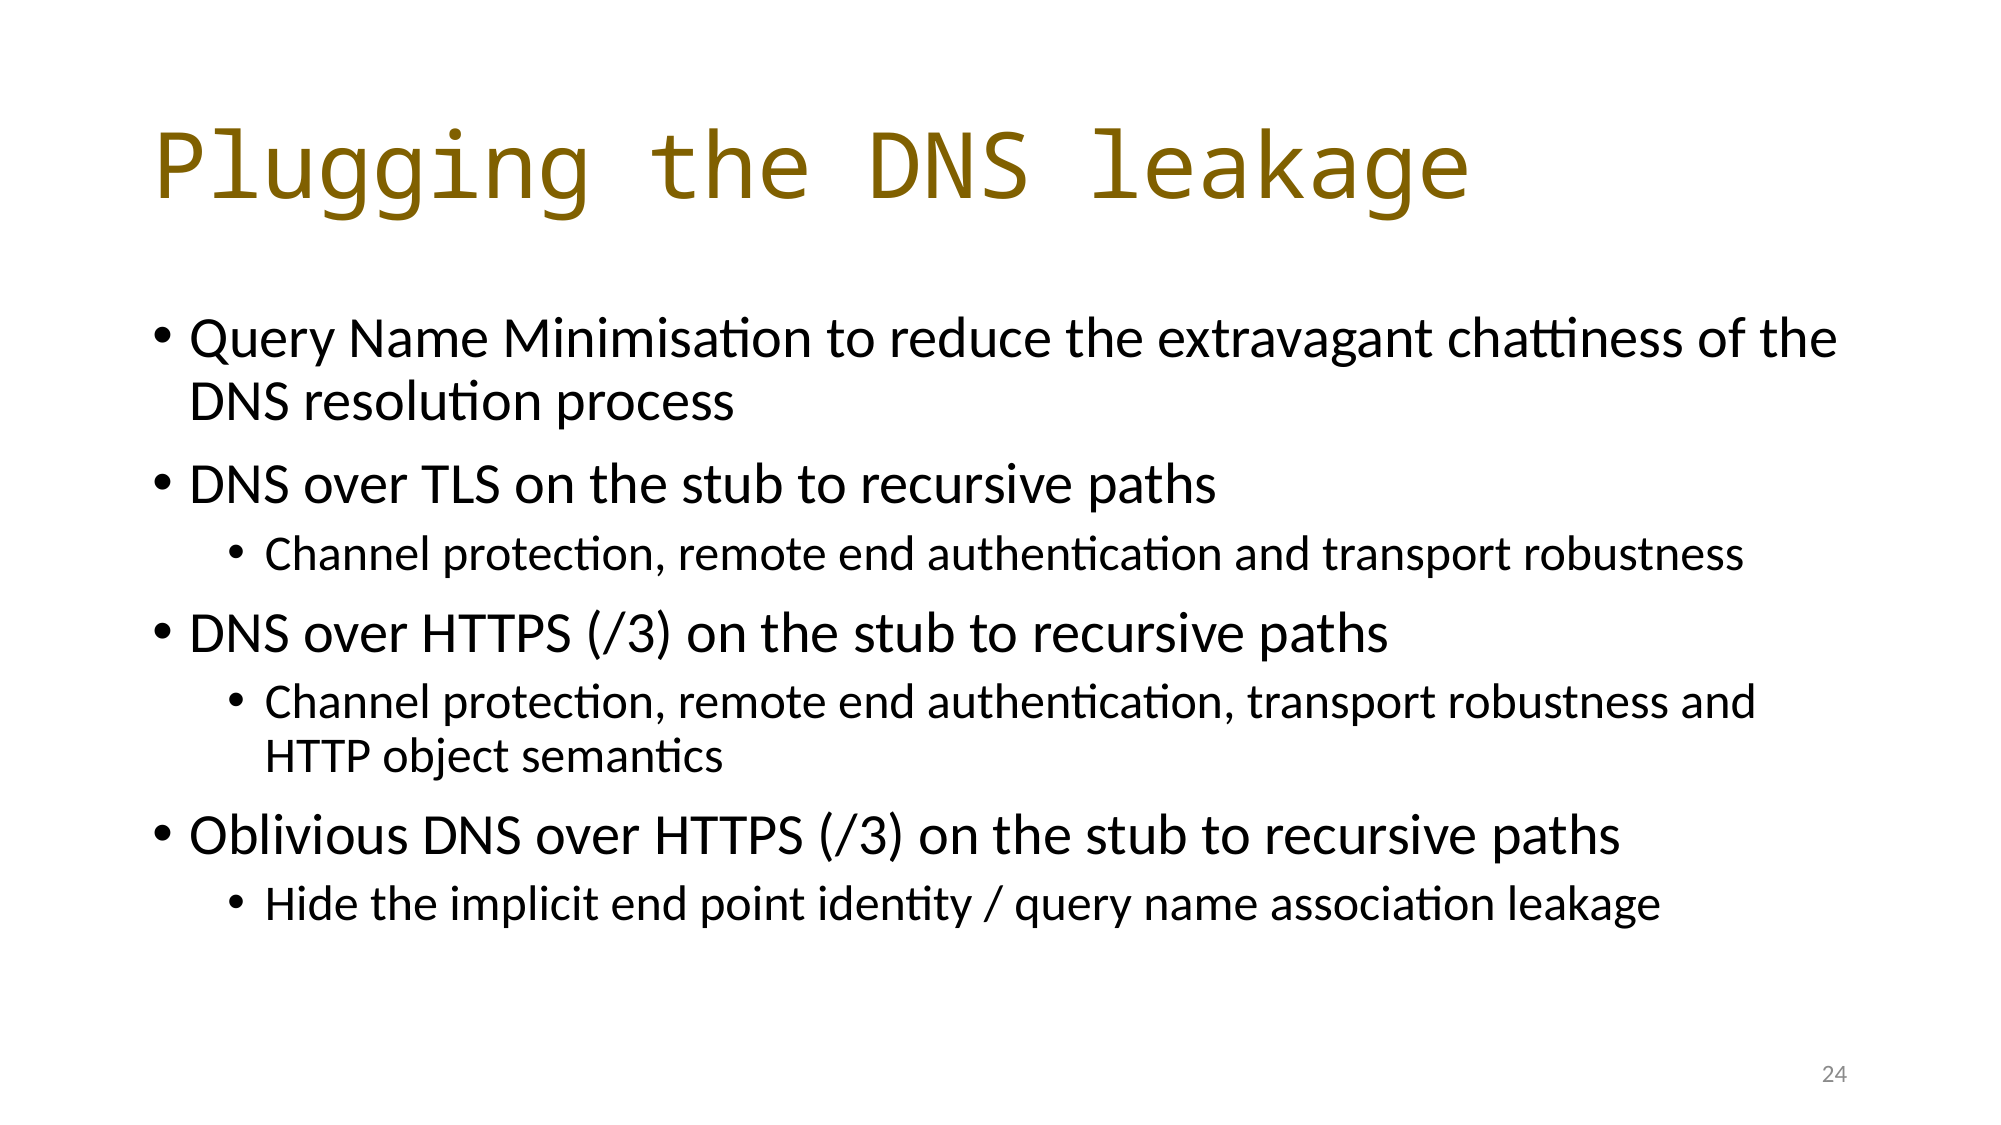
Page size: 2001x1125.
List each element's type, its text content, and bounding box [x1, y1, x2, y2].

list Query Name Minimisation to reduce the extravagant chattiness of the DNS resolution process DNS over TLS on the stub to recursive paths Channel protection, remote end authentication and transport robustness DNS over HTTPS (/3) on the stub to recursive paths Channel protection, remote end authentication, transport robustness and HTTP object semantics Oblivious DNS over HTTPS (/3) on the stub to recursive paths Hide the implicit end point identity / query name association leakage [137, 299, 1863, 1014]
slide_number 24 [1412, 1042, 1863, 1103]
title Plugging the DNS leakage [137, 59, 1863, 278]
